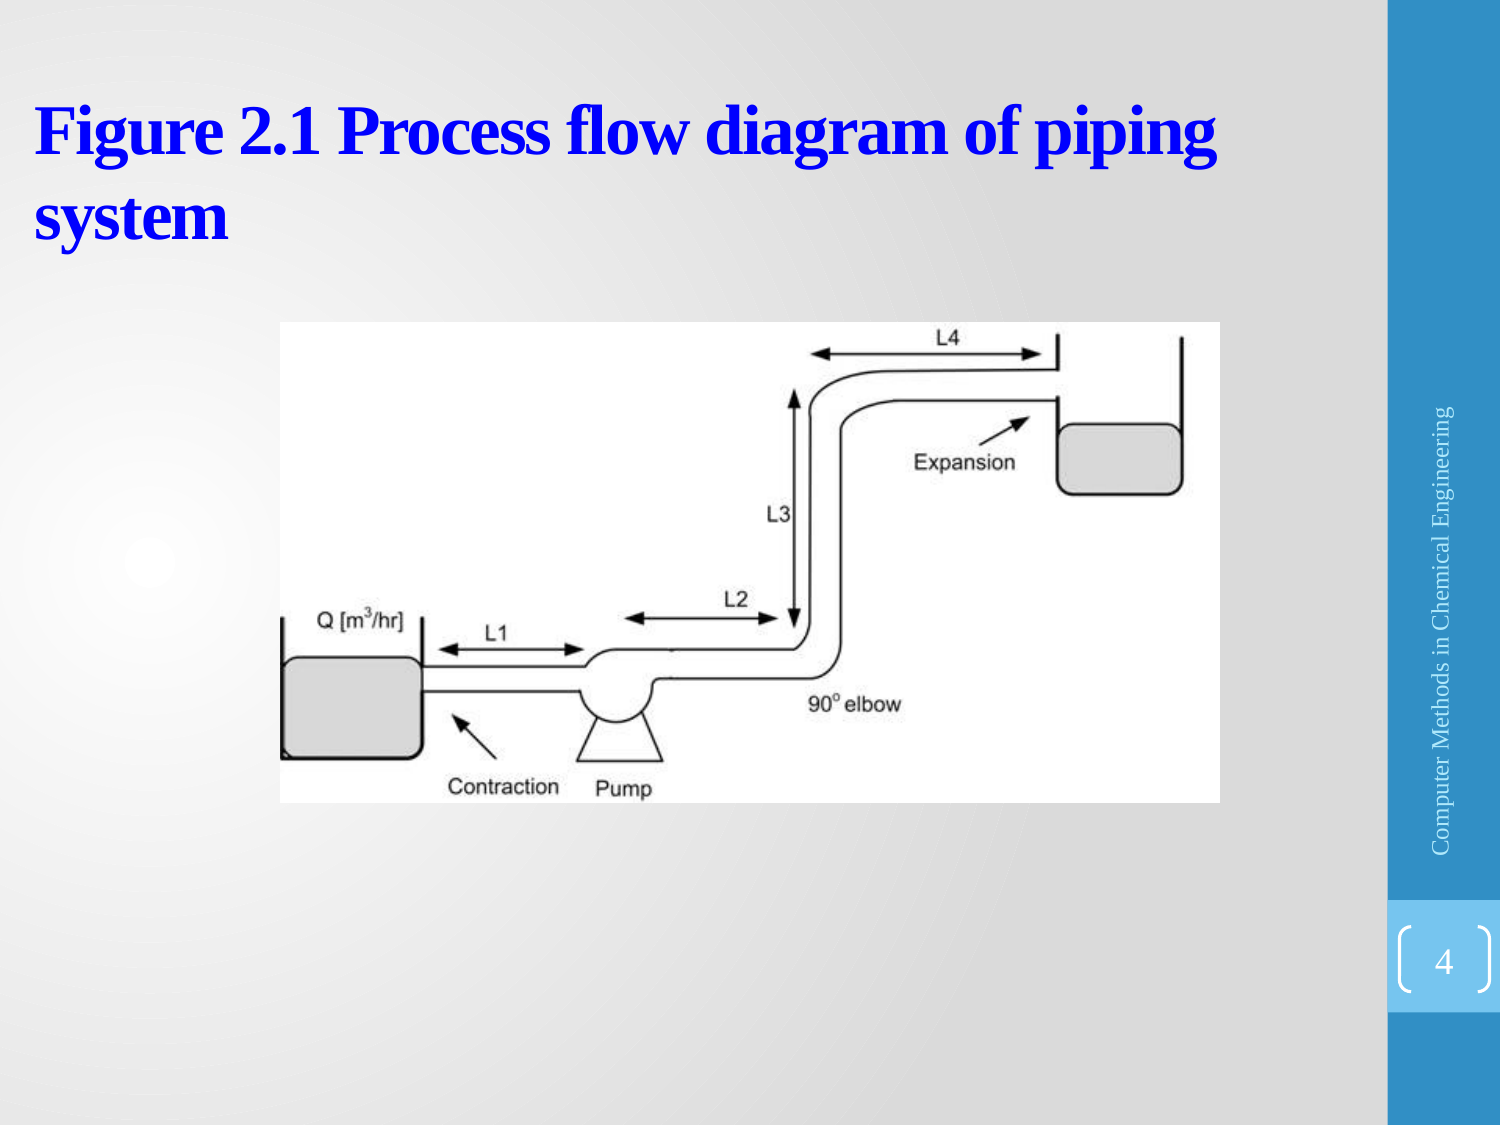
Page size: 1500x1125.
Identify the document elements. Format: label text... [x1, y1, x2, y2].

list [75, 262, 1325, 1050]
footer Computer Methods in Chemical Engineering [1408, 391, 1469, 889]
slide_number 4 [1397, 925, 1492, 994]
title Figure 2.1 Process flow diagram of piping system [19, 75, 1414, 263]
picture [279, 322, 1220, 803]
